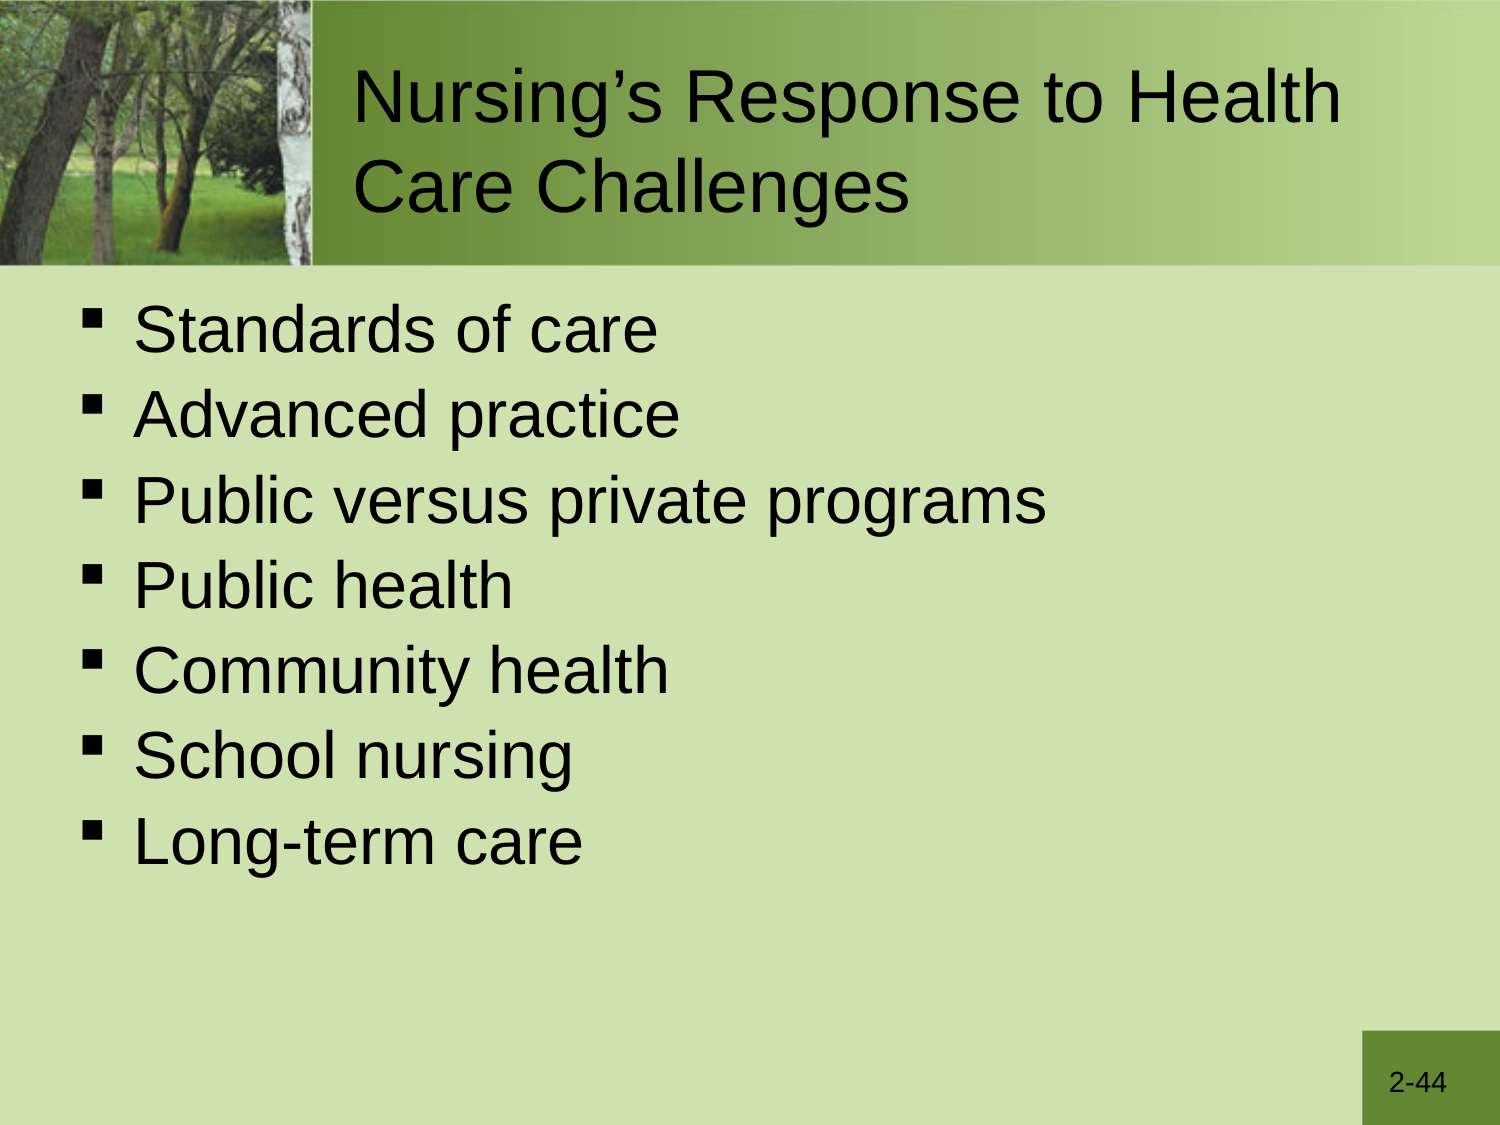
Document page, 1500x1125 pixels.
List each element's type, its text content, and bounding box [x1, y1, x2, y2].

slide_number 2-44 [1149, 1031, 1463, 1107]
list Standards of care Advanced practice Public versus private programs Public health Community health School nursing Long-term care [62, 287, 1375, 1000]
picture [0, 0, 1500, 1125]
title Nursing’s Response to Health Care Challenges [337, 24, 1438, 250]
